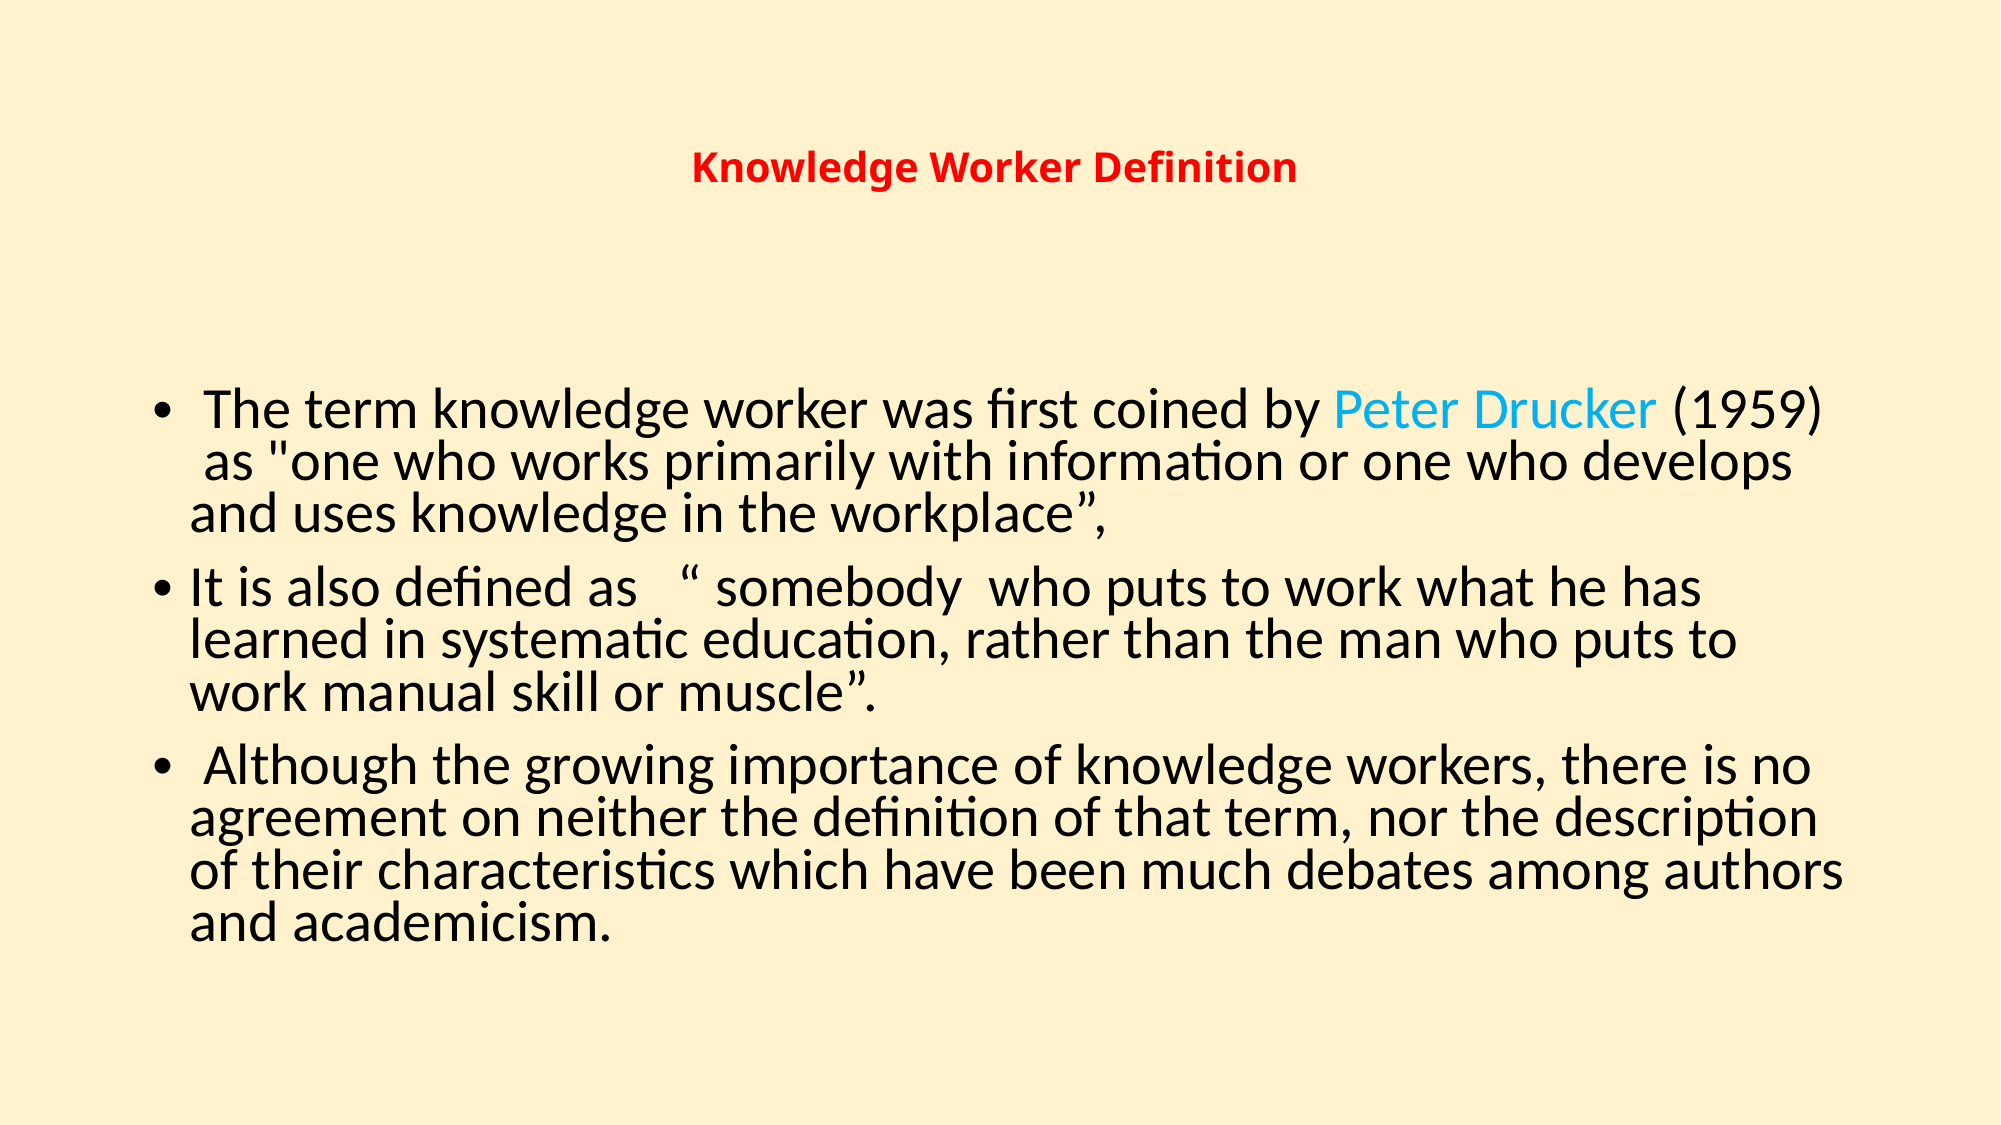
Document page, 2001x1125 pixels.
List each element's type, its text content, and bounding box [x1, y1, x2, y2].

title Knowledge Worker Definition [137, 33, 1863, 299]
list The term knowledge worker was first coined by Peter Drucker (1959) as "one who works primarily with information or one who develops and uses knowledge in the workplace”, It is also defined as “ somebody who puts to work what he has learned in systematic education, rather than the man who puts to work manual skill or muscle”. Although the growing importance of knowledge workers, there is no agreement on neither the definition of that term, nor the description of their characteristics which have been much debates among authors and academicism. [137, 299, 1863, 1014]
